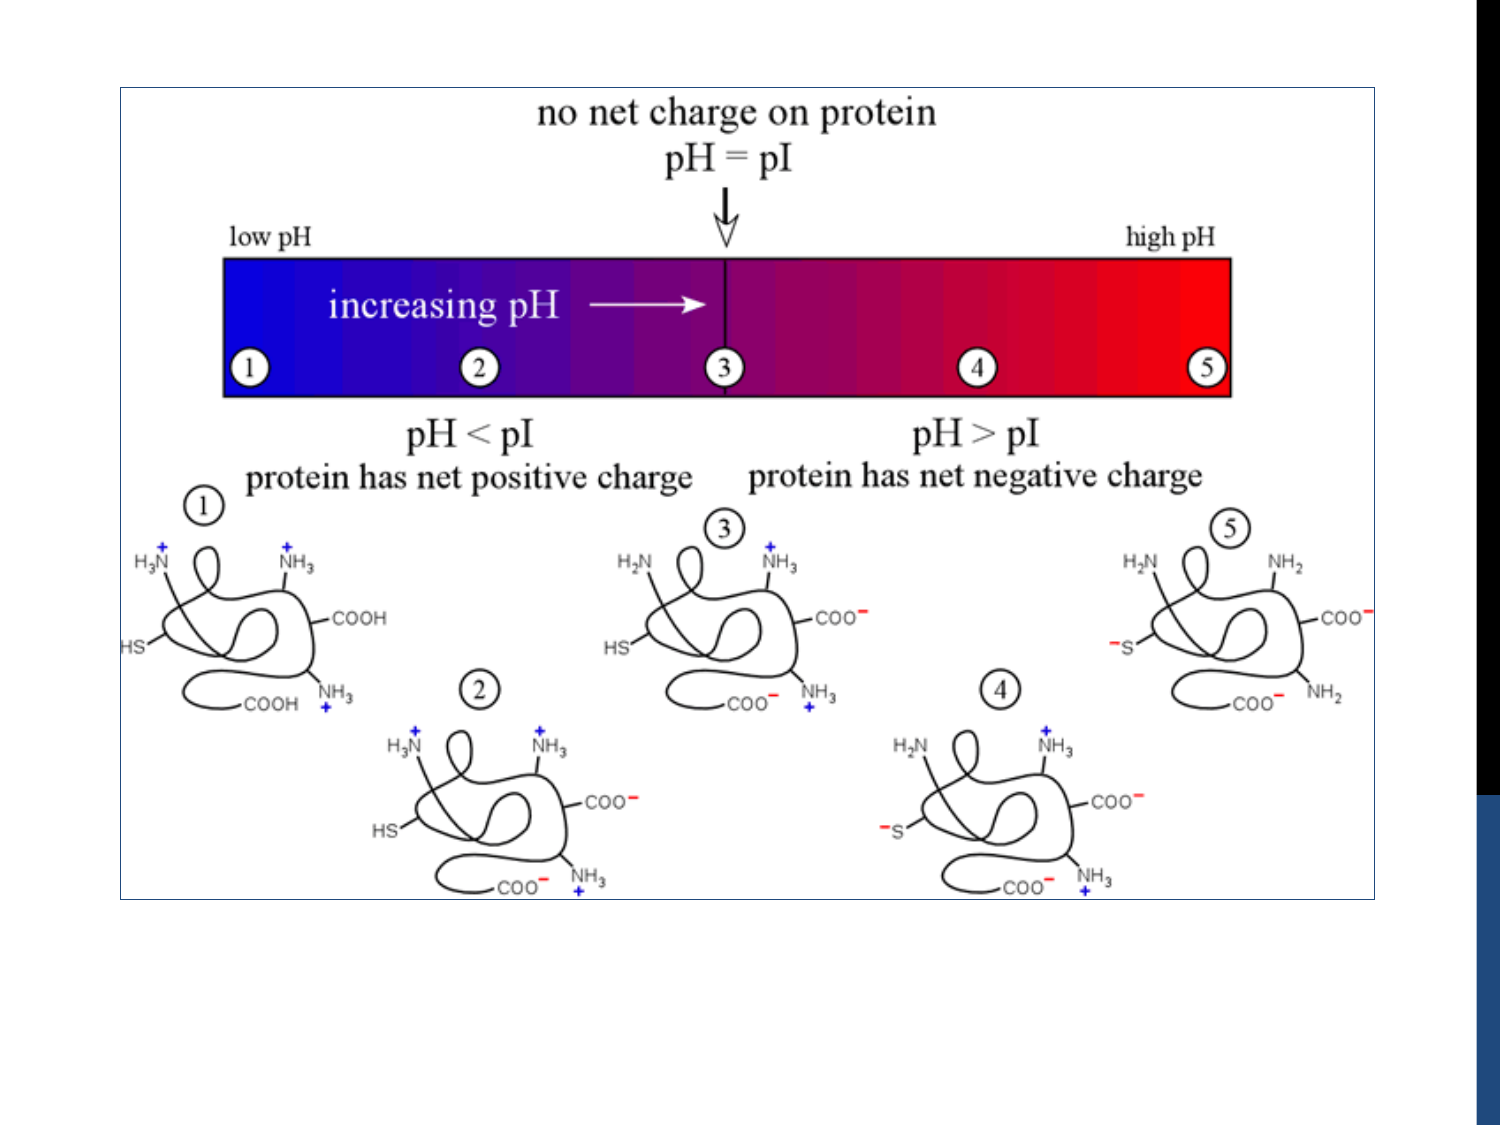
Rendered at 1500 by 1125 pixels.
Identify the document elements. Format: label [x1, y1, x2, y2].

picture [120, 86, 1376, 901]
